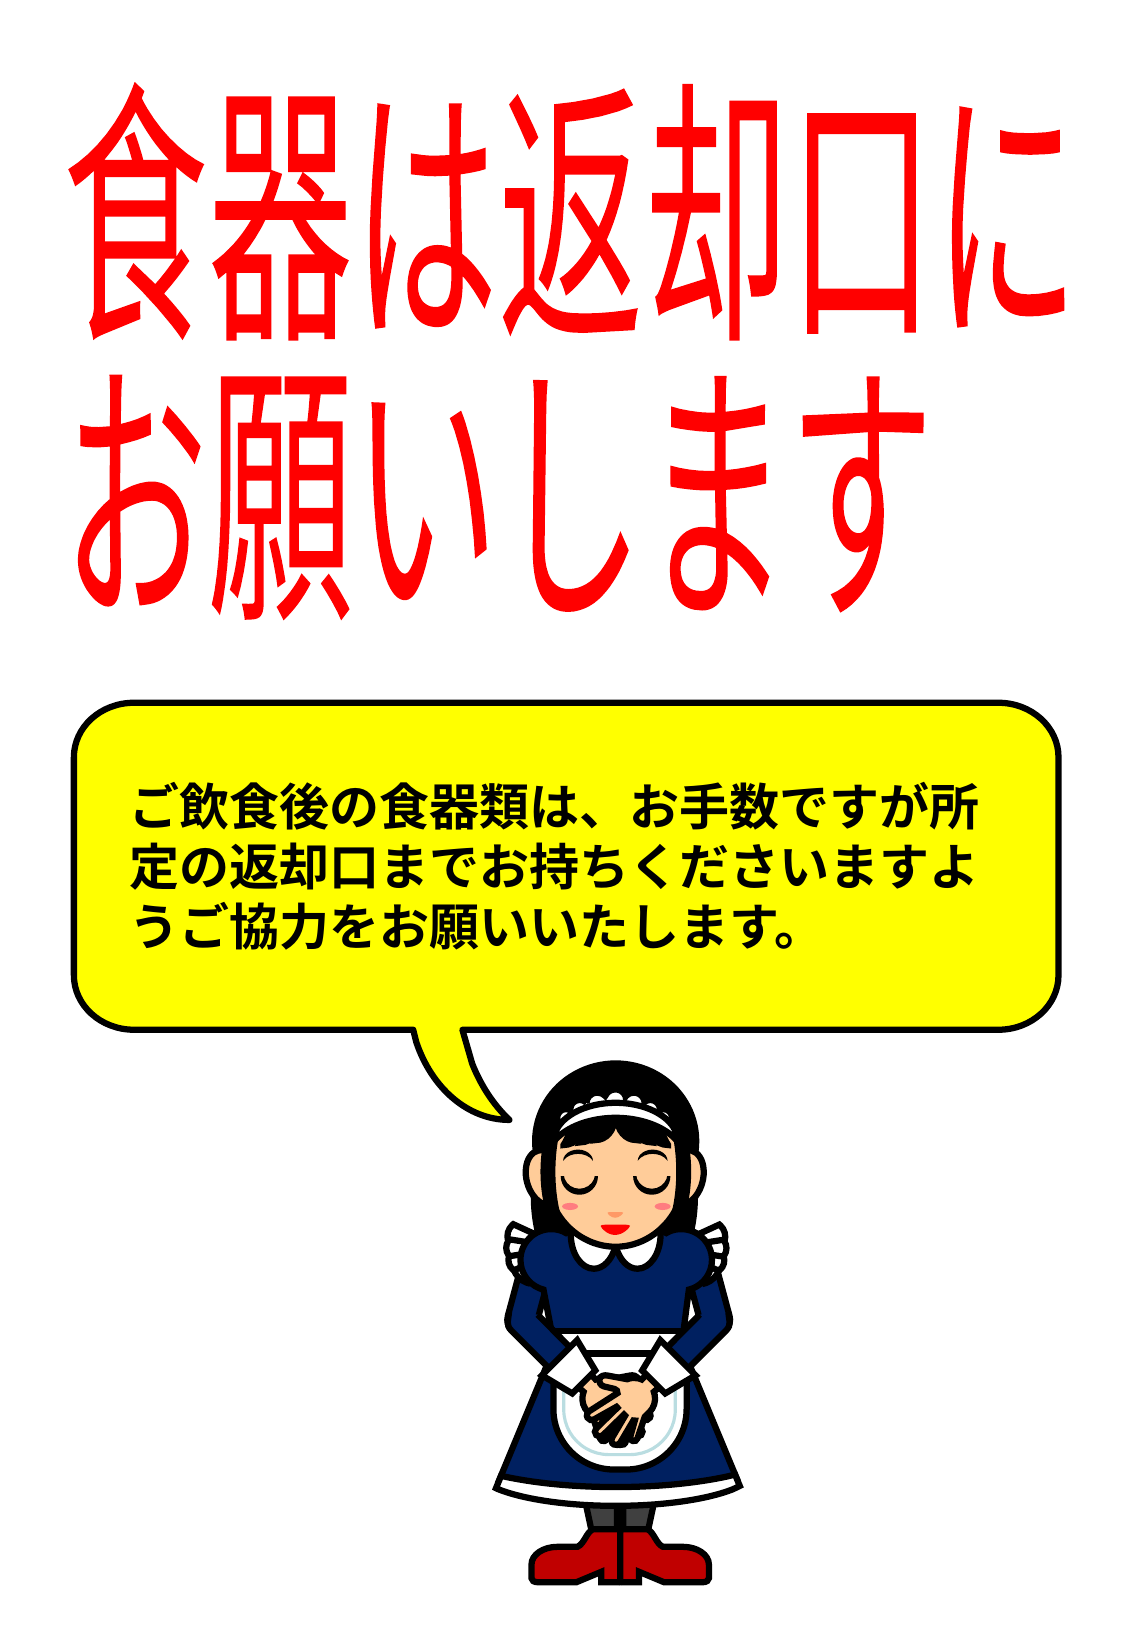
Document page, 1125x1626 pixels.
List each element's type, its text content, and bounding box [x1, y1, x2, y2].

text_box ご飲食後の食器類は、お手数ですが所定の返却口までお持ちくださいますようご協力をお願いいたします。 [114, 768, 1018, 963]
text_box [495, 1063, 740, 1583]
text_box [71, 700, 1061, 1120]
